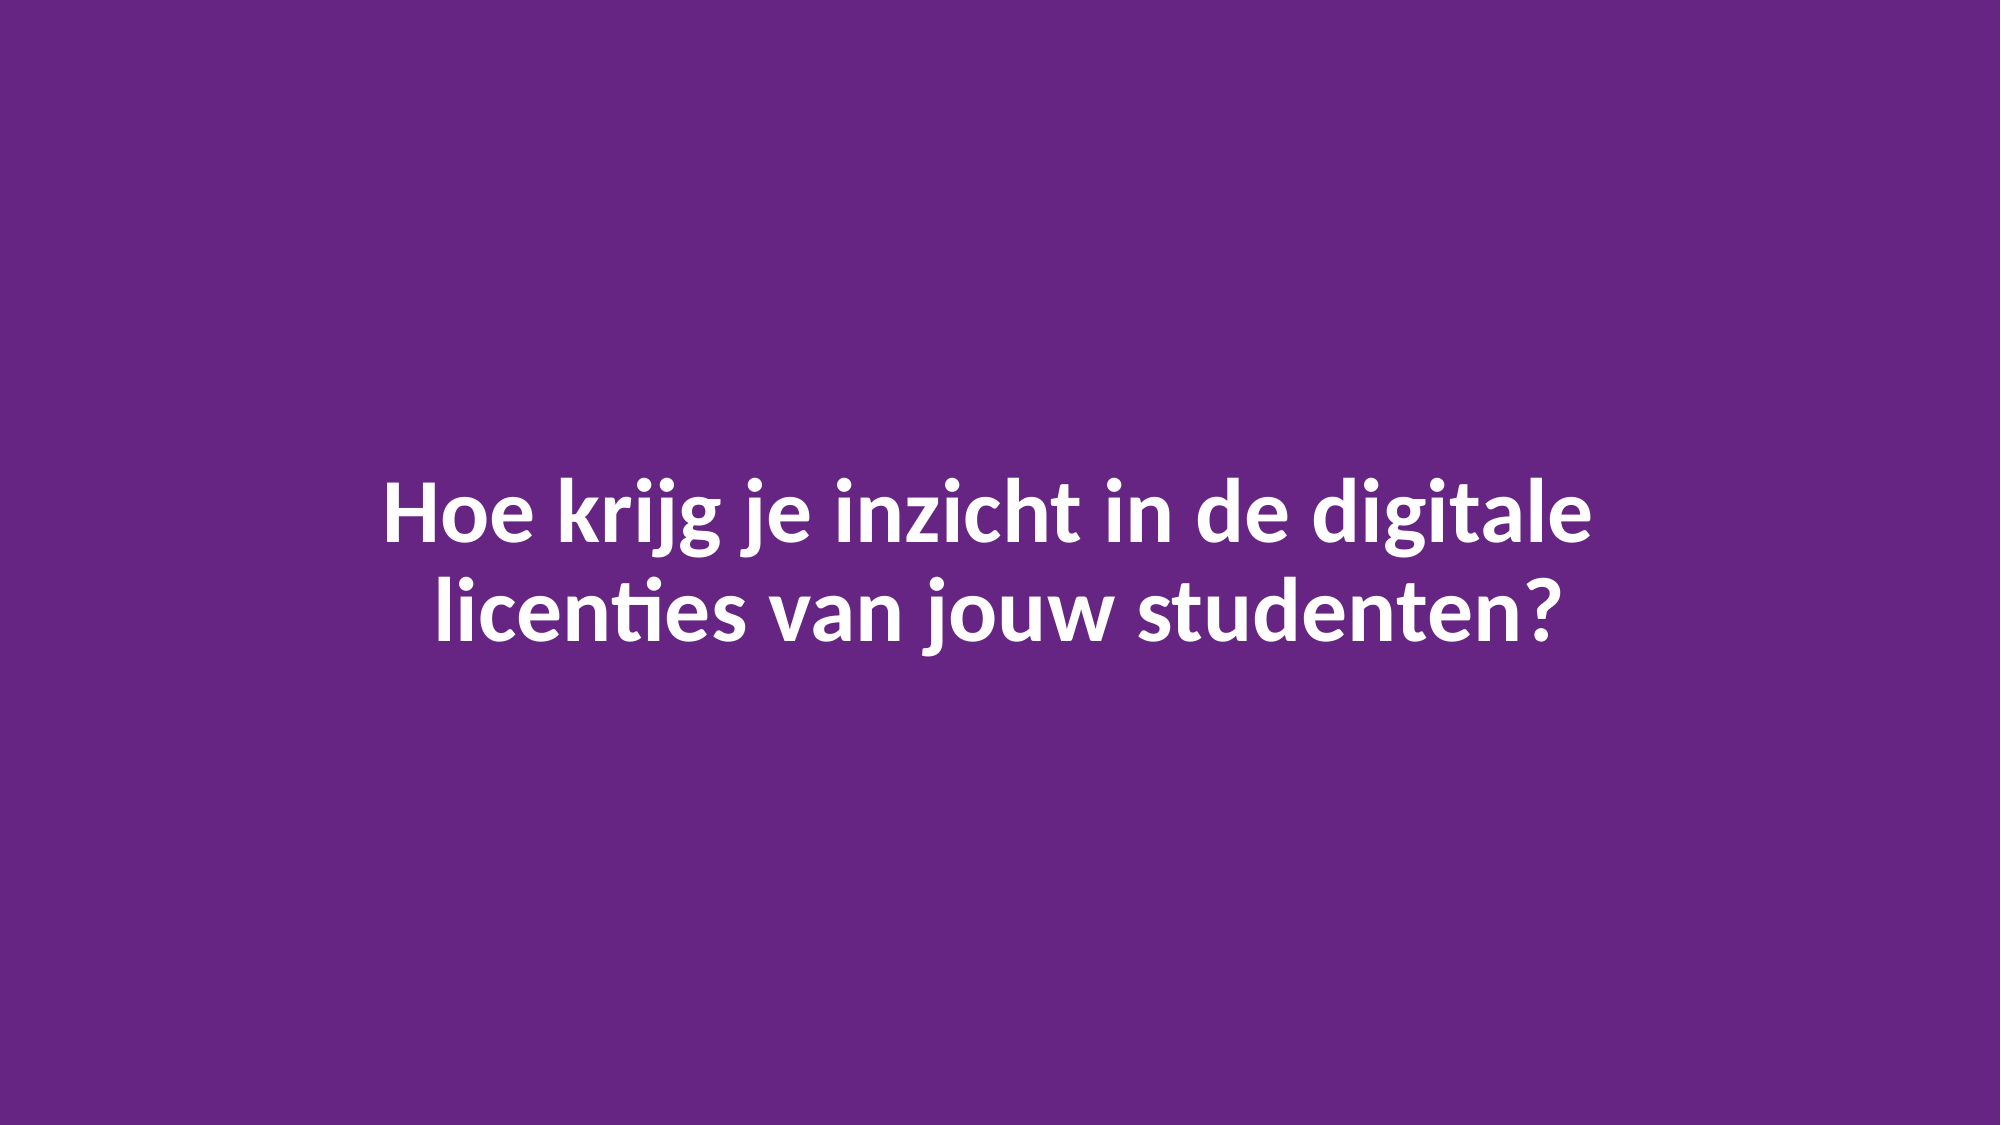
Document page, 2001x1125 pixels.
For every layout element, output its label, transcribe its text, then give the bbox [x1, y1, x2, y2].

list Hoe krijg je inzicht in de digitale licenties van jouw studenten? [173, 356, 1827, 770]
